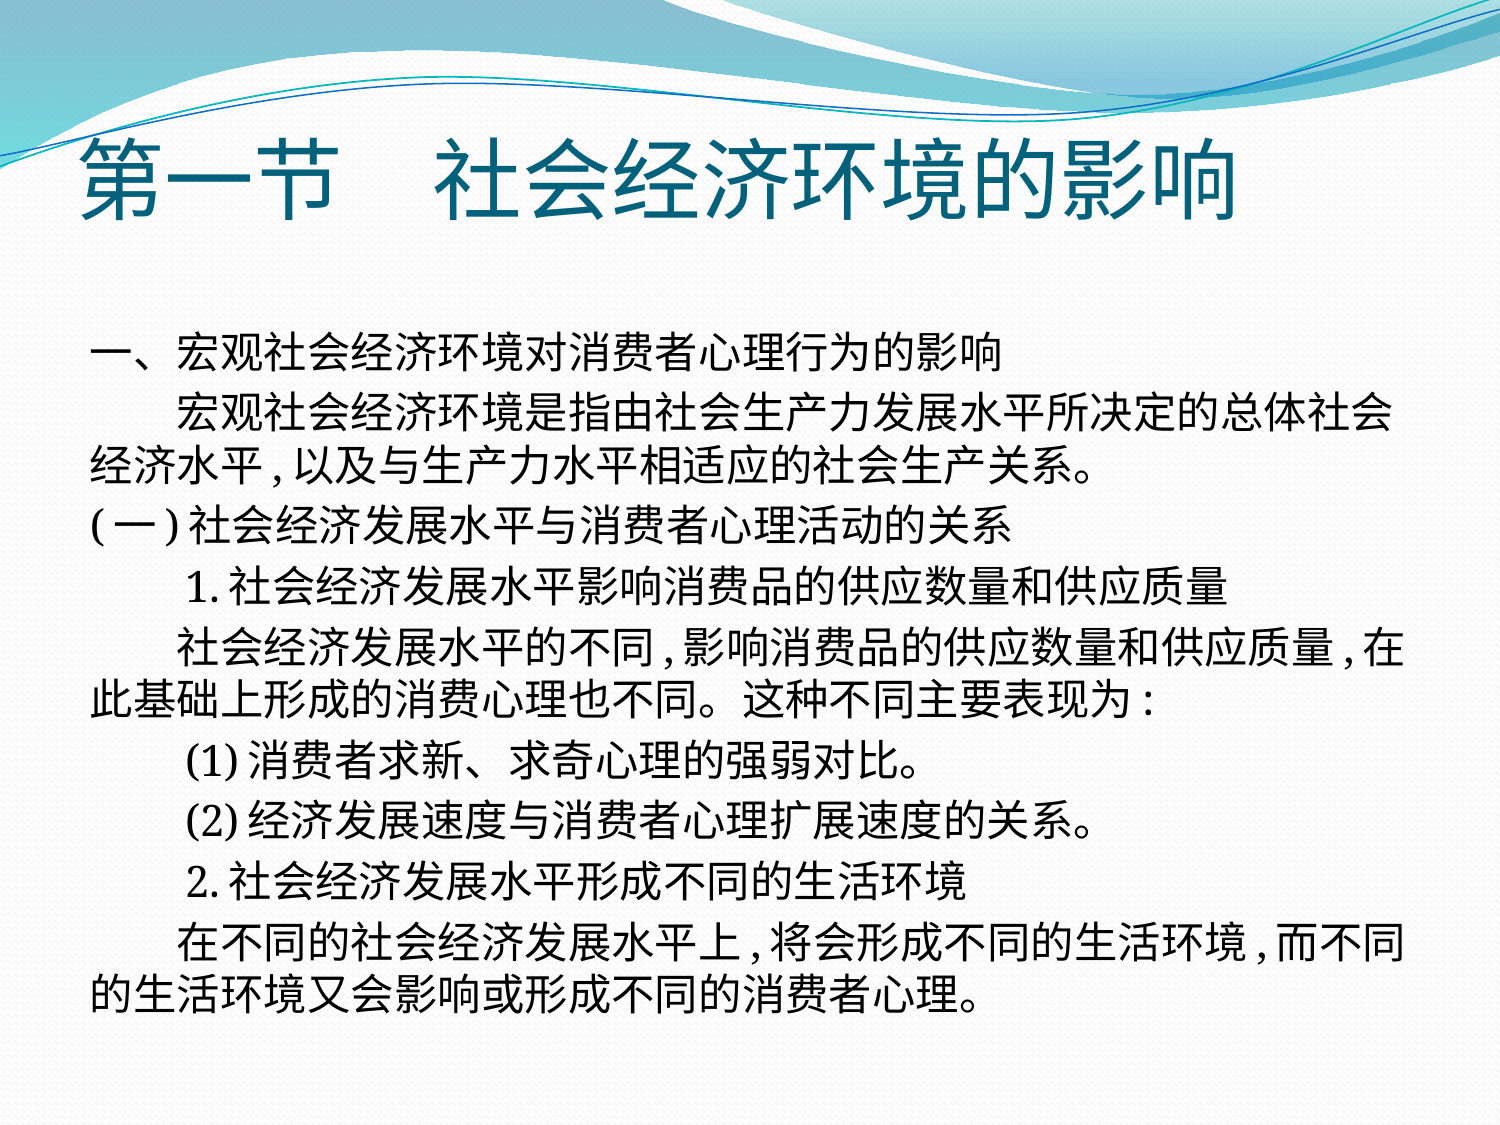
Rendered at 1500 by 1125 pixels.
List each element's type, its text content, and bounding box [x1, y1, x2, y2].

title 第一节 社会经济环境的影响 [75, 115, 1425, 232]
list 一、宏观社会经济环境对消费者心理行为的影响 宏观社会经济环境是指由社会生产力发展水平所决定的总体社会经济水平,以及与生产力水平相适应的社会生产关系。 (一)社会经济发展水平与消费者心理活动的关系 1.社会经济发展水平影响消费品的供应数量和供应质量 社会经济发展水平的不同,影响消费品的供应数量和供应质量,在此基础上形成的消费心理也不同。这种不同主要表现为: (1)消费者求新、求奇心理的强弱对比。 (2)经济发展速度与消费者心理扩展速度的关系。 2.社会经济发展水平形成不同的生活环境 在不同的社会经济发展水平上,将会形成不同的生活环境,而不同的生活环境又会影响或形成不同的消费者心理。 [75, 317, 1425, 1038]
